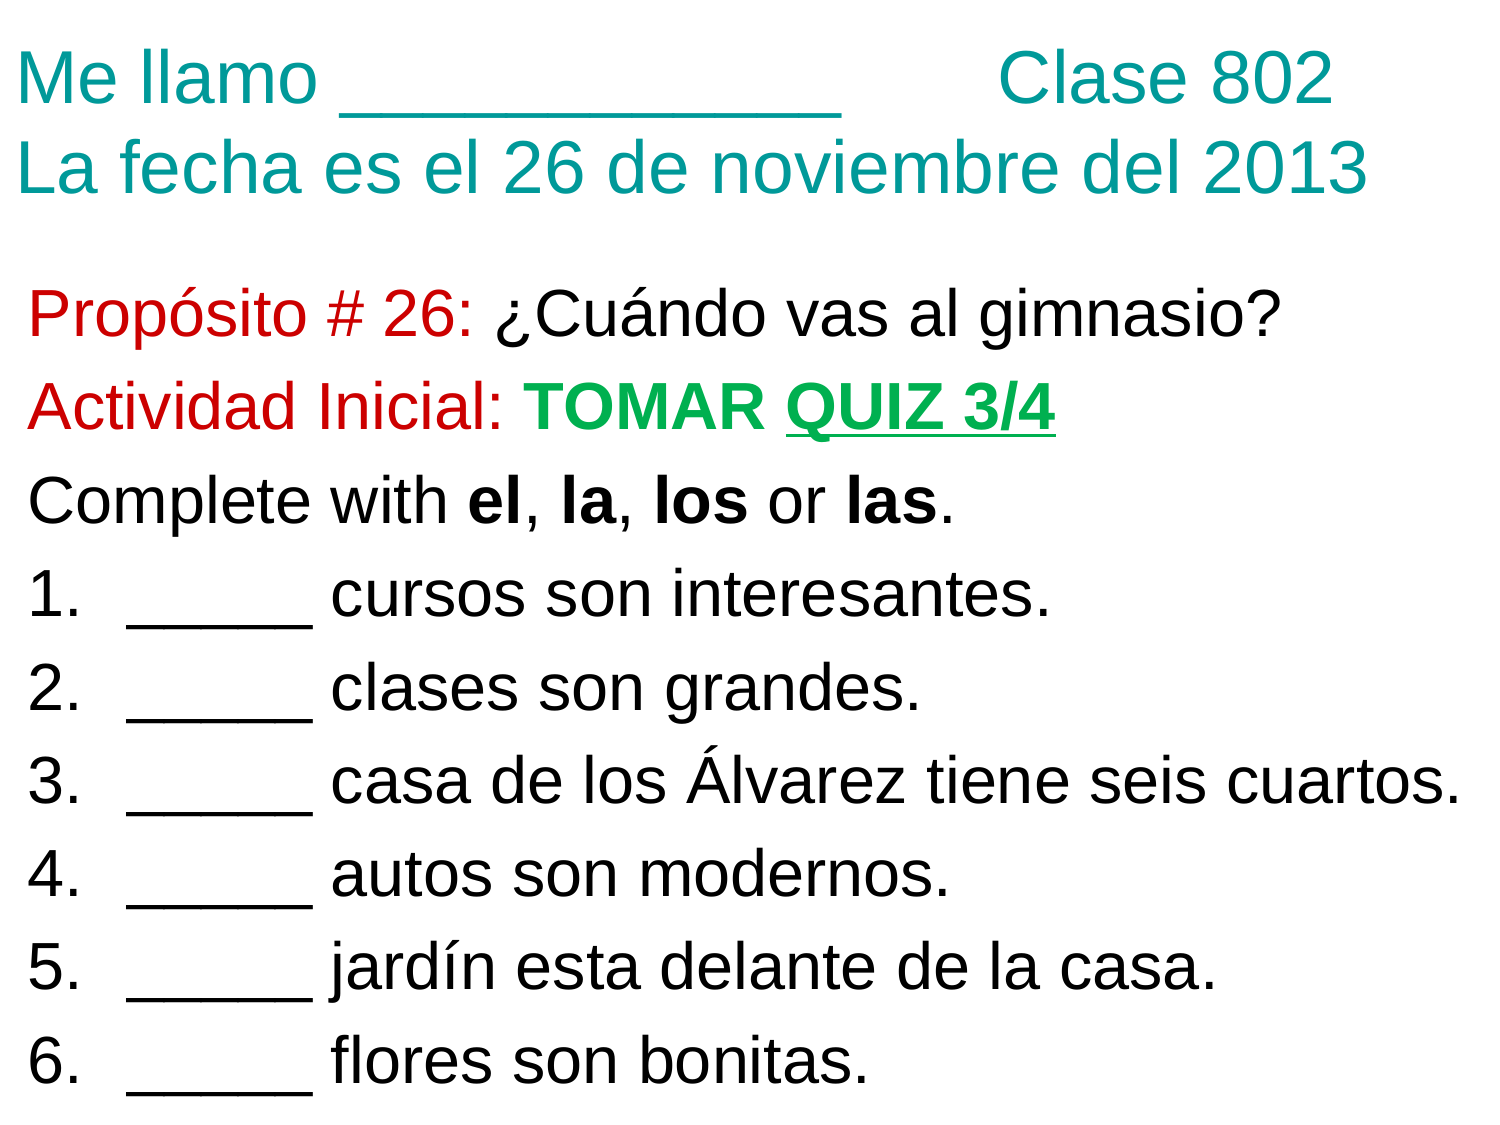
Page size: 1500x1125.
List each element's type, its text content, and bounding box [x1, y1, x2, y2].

title Me llamo ____________ Clase 802 La fecha es el 26 de noviembre del 2013 [0, 24, 1500, 213]
list Propósito # 26: ¿Cuándo vas al gimnasio? Actividad Inicial: TOMAR QUIZ 3/4 Complete with el, la, los or las. _____ cursos son interesantes. _____ clases son grandes. _____ casa de los Álvarez tiene seis cuartos. _____ autos son modernos. _____ jardín esta delante de la casa. _____ flores son bonitas. [12, 262, 1500, 1125]
